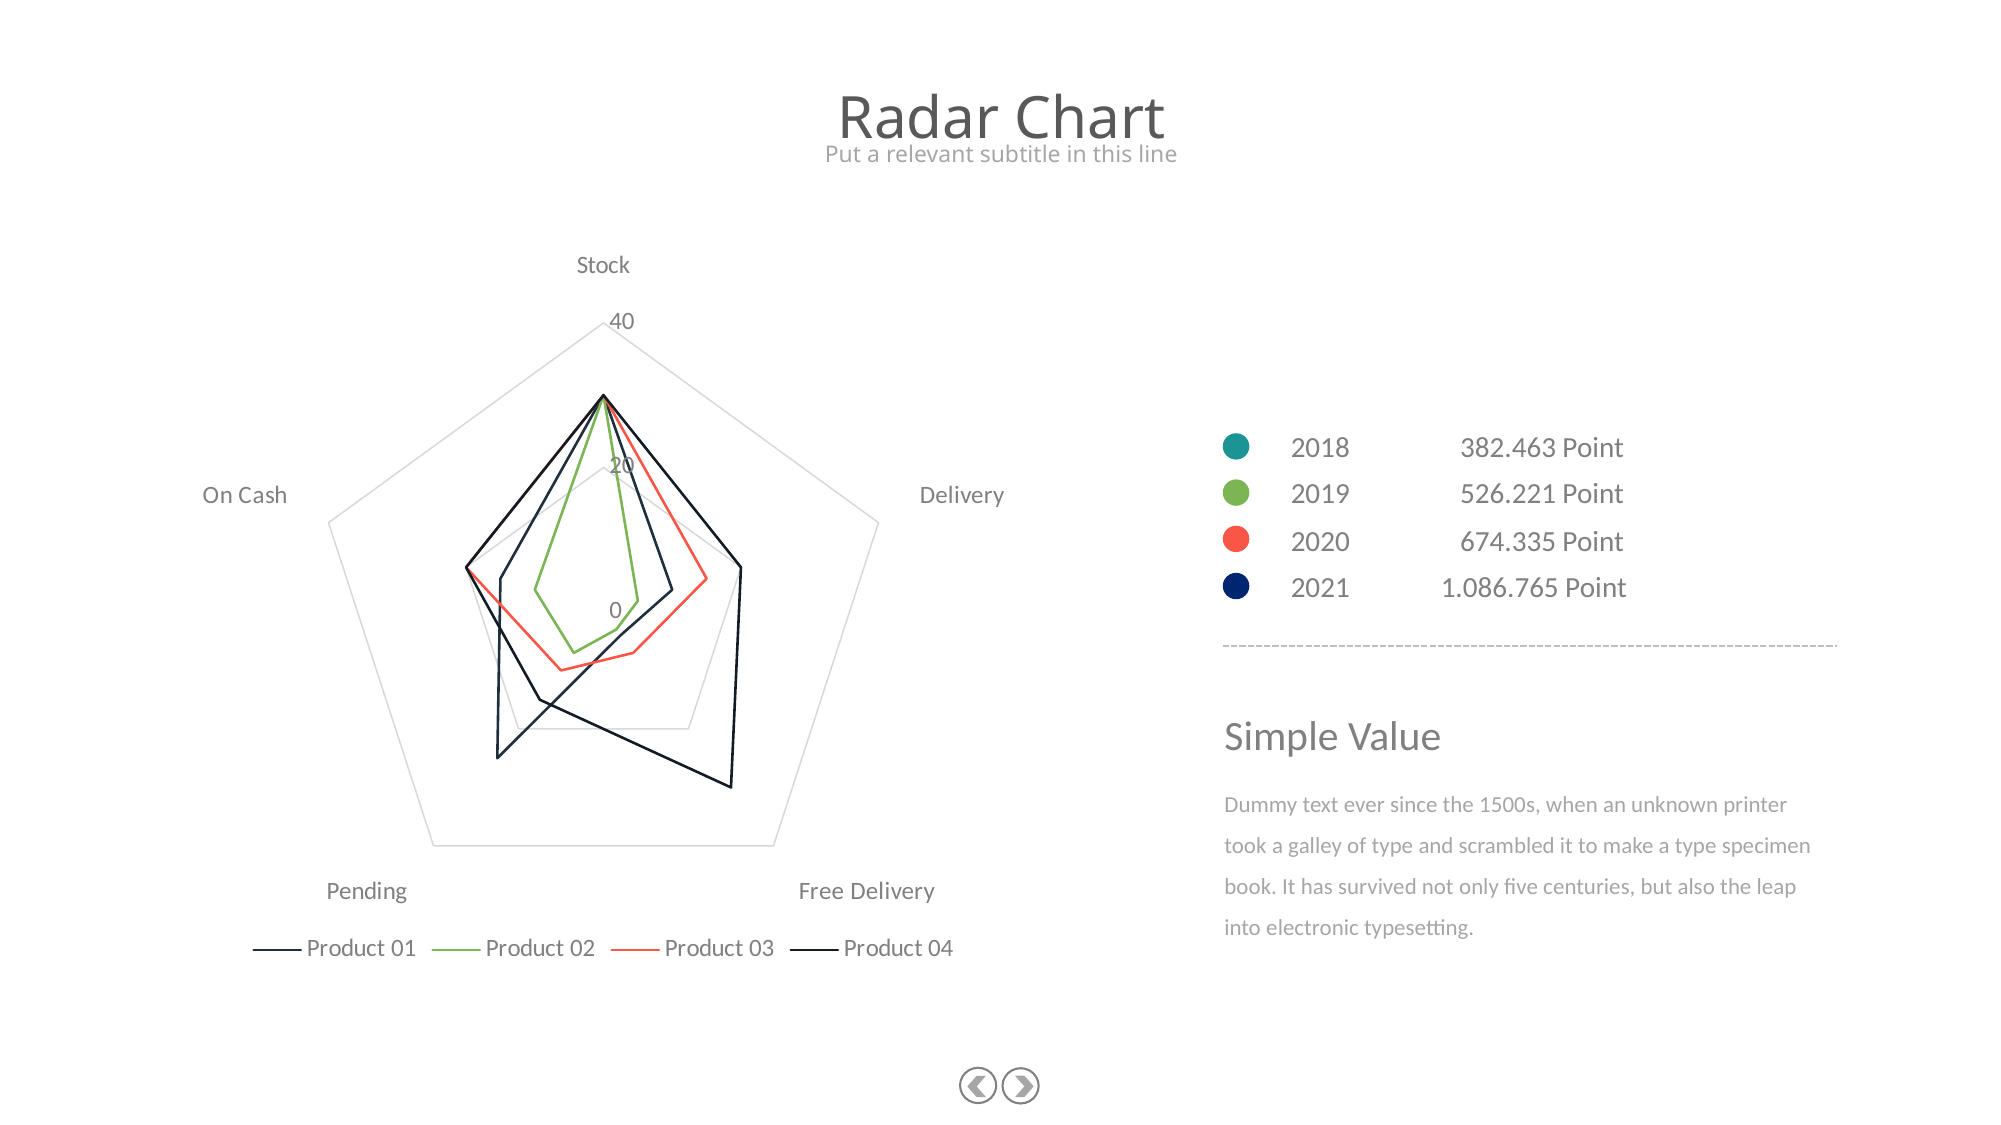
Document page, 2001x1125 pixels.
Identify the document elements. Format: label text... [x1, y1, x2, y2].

text_box Simple Value Dummy text ever since the 1500s, when an unknown printer took a galley of type and scrambled it to make a type specimen book. It has survived not only five centuries, but also the leap into electronic typesetting. [1209, 675, 1837, 939]
chart [67, 239, 1140, 969]
text_box [1221, 571, 1251, 601]
text_box Radar Chart [663, 37, 1340, 158]
text_box Put a relevant subtitle in this line [764, 122, 1239, 183]
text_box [959, 1067, 1039, 1104]
text_box [1221, 478, 1251, 507]
text_box [1221, 432, 1251, 461]
text_box 2020 674.335 Point [1276, 514, 1837, 560]
text_box [1221, 524, 1251, 554]
text_box 2018 382.463 Point [1276, 421, 1837, 467]
text_box 2021 1.086.765 Point [1276, 560, 1837, 611]
text_box 2019 526.221 Point [1276, 467, 1837, 514]
